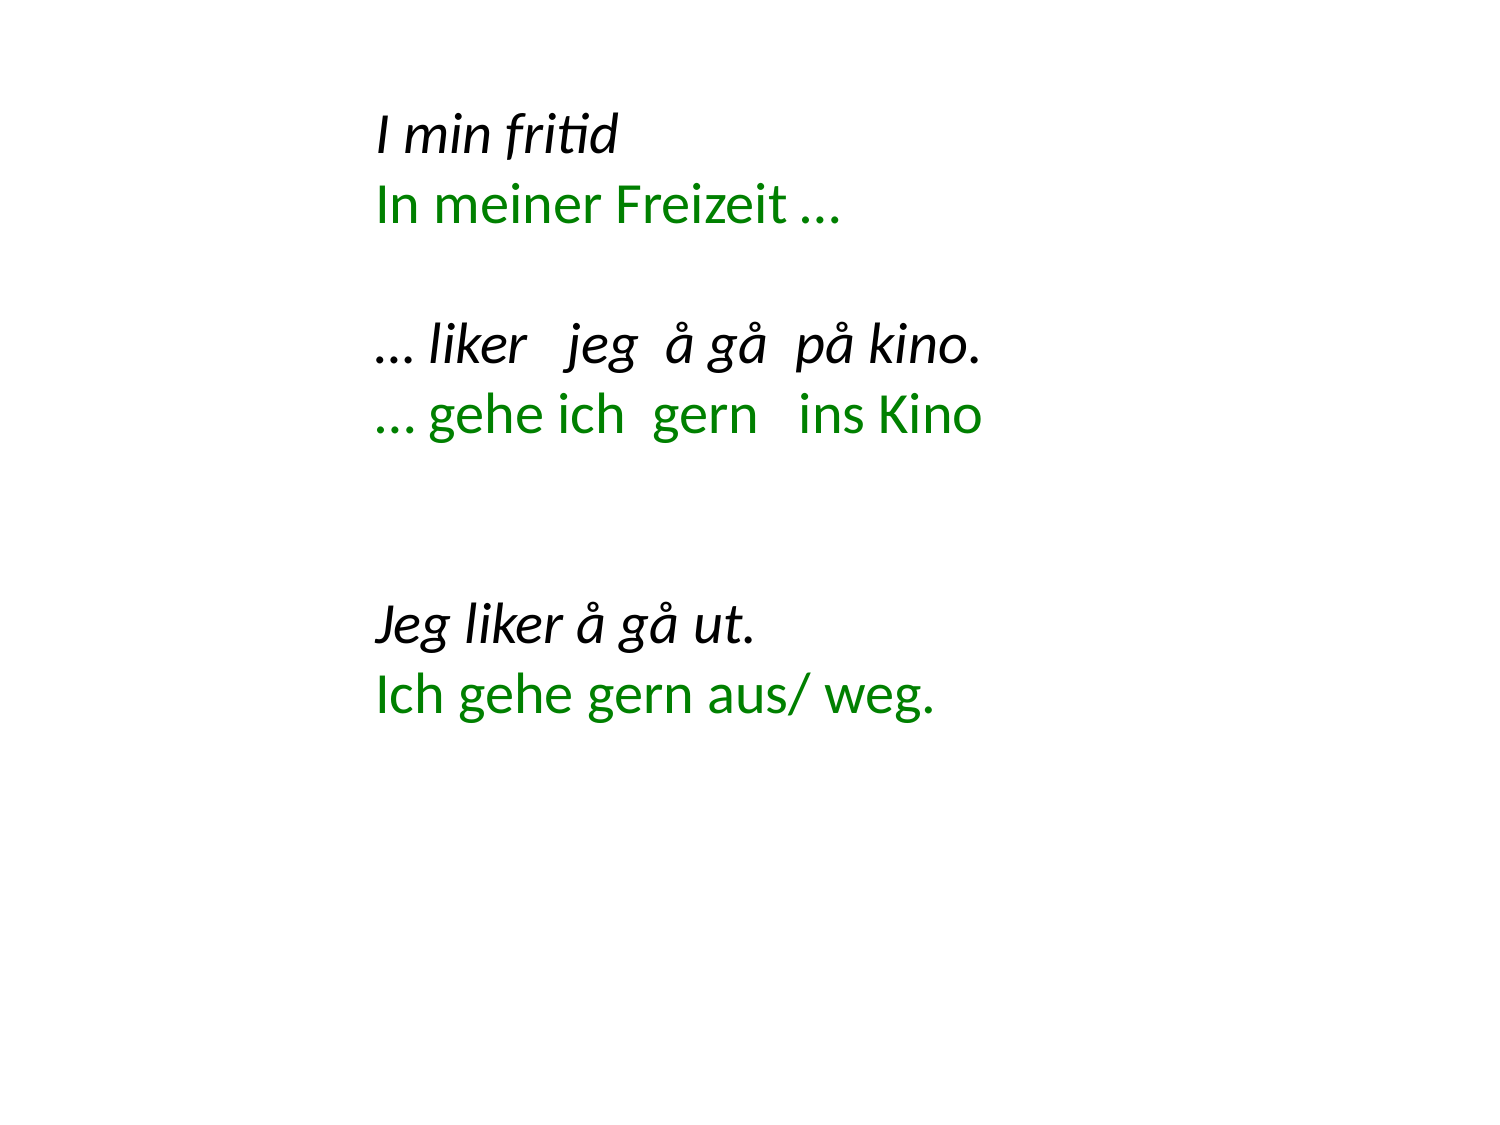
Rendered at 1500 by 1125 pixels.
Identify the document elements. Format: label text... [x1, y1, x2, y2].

text_box I min fritid In meiner Freizeit … … liker jeg å gå på kino. … gehe ich gern ins Kino Jeg liker å gå ut. Ich gehe gern aus/ weg. [360, 88, 1040, 943]
